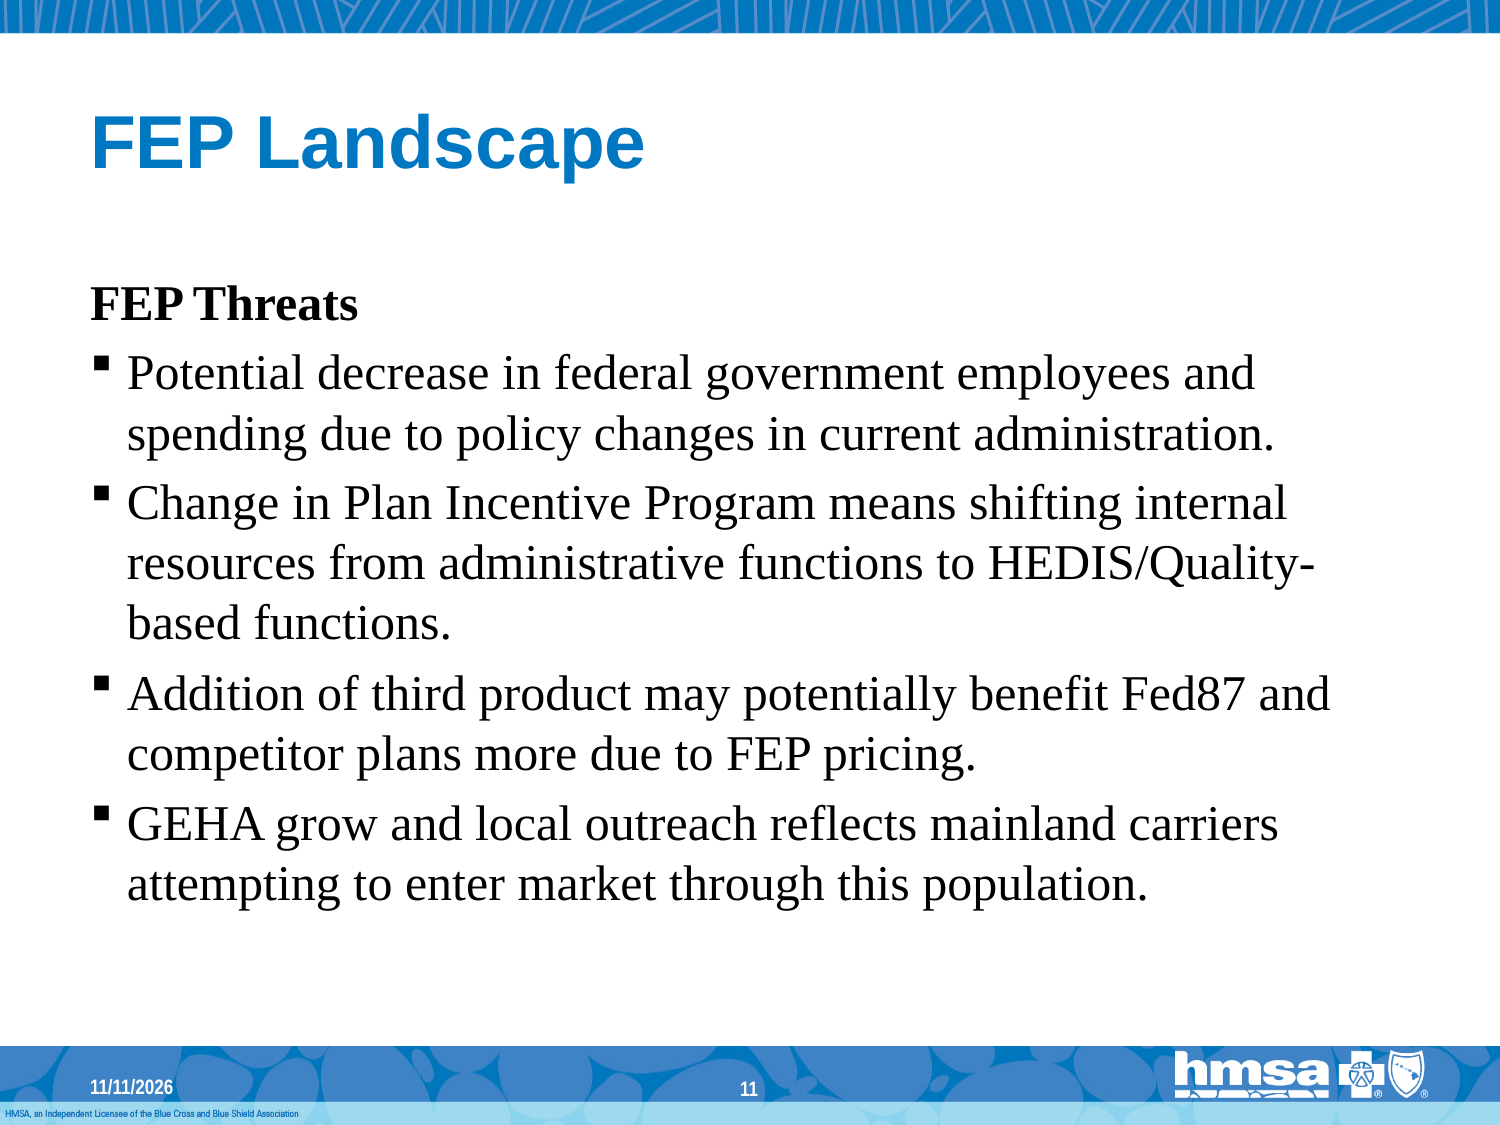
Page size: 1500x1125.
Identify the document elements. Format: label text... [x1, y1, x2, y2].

picture [0, 1046, 1500, 1125]
picture [0, 0, 1500, 34]
slide_number 11 [725, 1064, 1075, 1113]
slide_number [75, 1059, 425, 1113]
title FEP Landscape [75, 45, 1425, 233]
list FEP Threats Potential decrease in federal government employees and spending due to policy changes in current administration. Change in Plan Incentive Program means shifting internal resources from administrative functions to HEDIS/Quality-based functions. Addition of third product may potentially benefit Fed87 and competitor plans more due to FEP pricing. GEHA grow and local outreach reflects mainland carriers attempting to enter market through this population. [75, 262, 1425, 1005]
